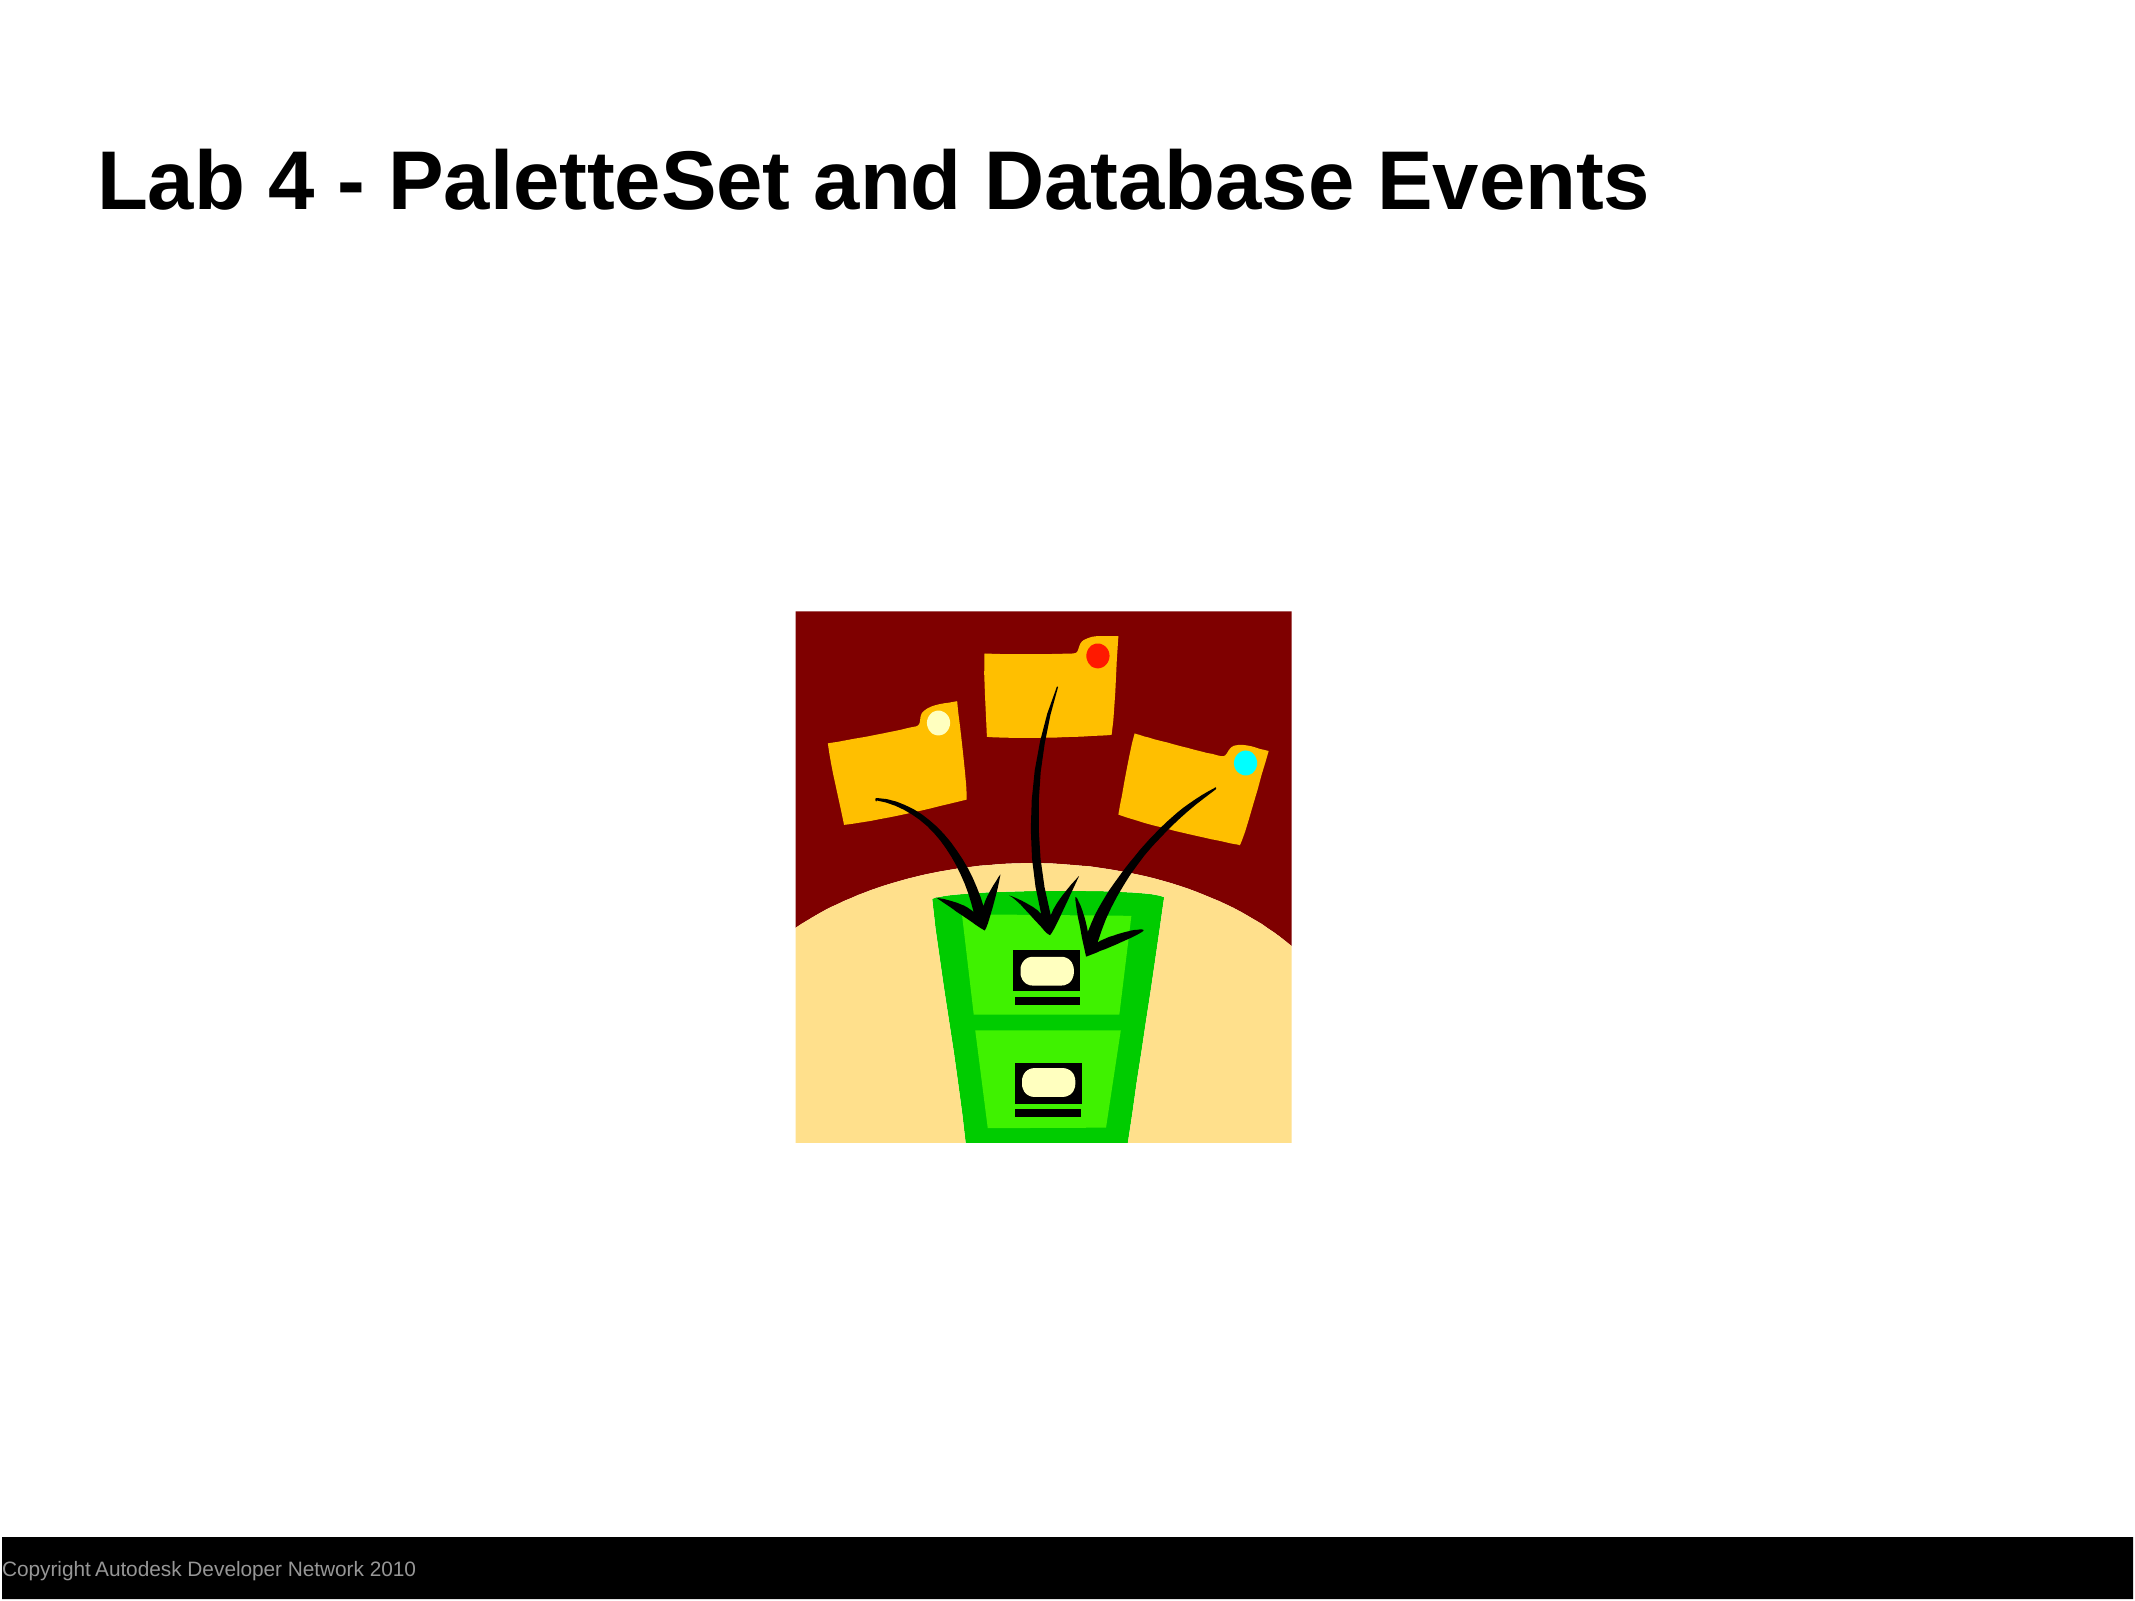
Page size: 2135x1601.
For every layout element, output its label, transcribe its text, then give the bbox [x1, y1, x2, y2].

title Lab 4 - PaletteSet and Database Events [96, 59, 2028, 293]
picture [795, 611, 1292, 1144]
